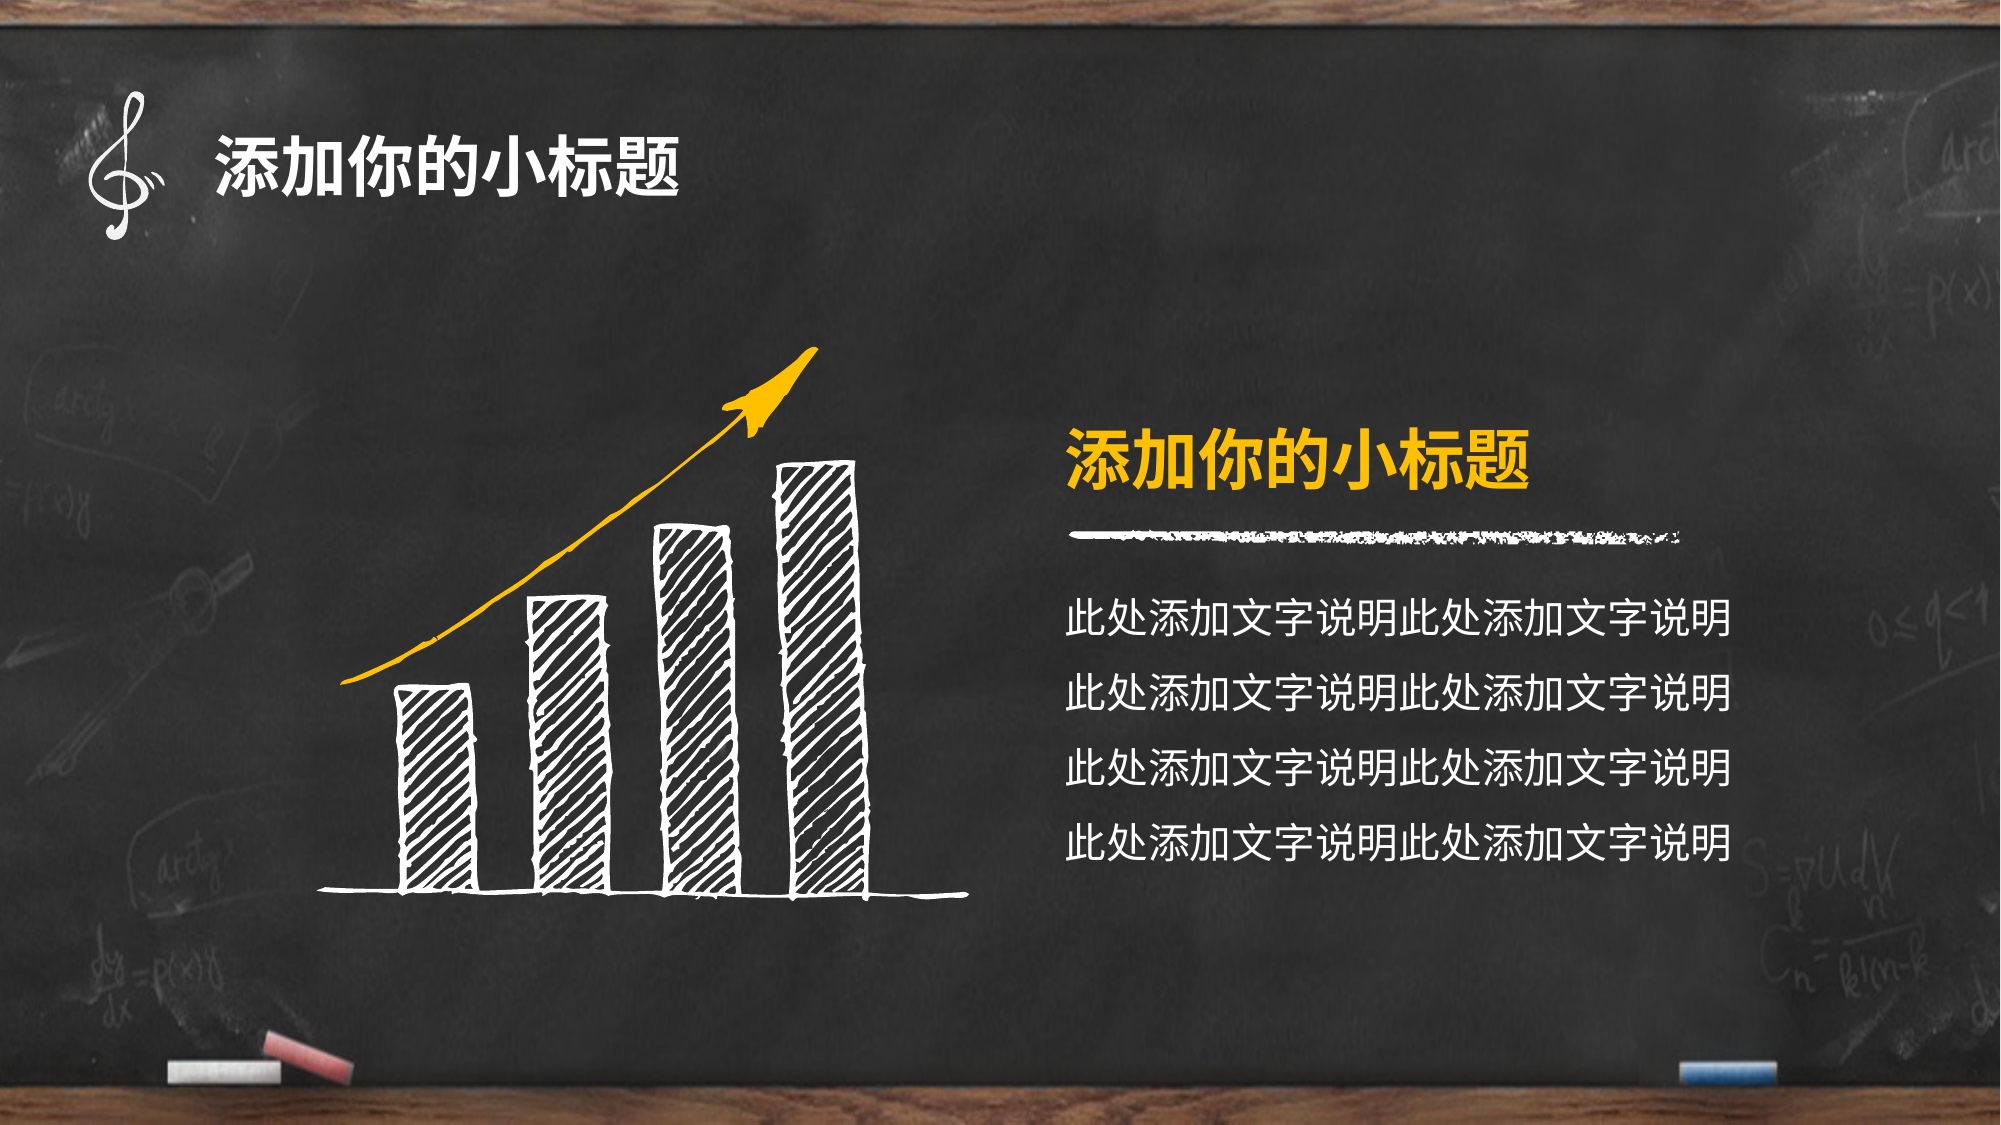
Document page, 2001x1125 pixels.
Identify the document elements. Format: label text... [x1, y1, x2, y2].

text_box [1068, 529, 1683, 545]
text_box 添加你的小标题 [1049, 410, 1628, 506]
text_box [85, 90, 169, 242]
picture [0, 0, 2001, 1125]
text_box 此处添加文字说明此处添加文字说明此处添加文字说明此处添加文字说明此处添加文字说明此处添加文字说明此处添加文字说明此处添加文字说明 [1049, 559, 1788, 875]
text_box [316, 341, 970, 902]
text_box 添加你的小标题 [214, 124, 682, 205]
